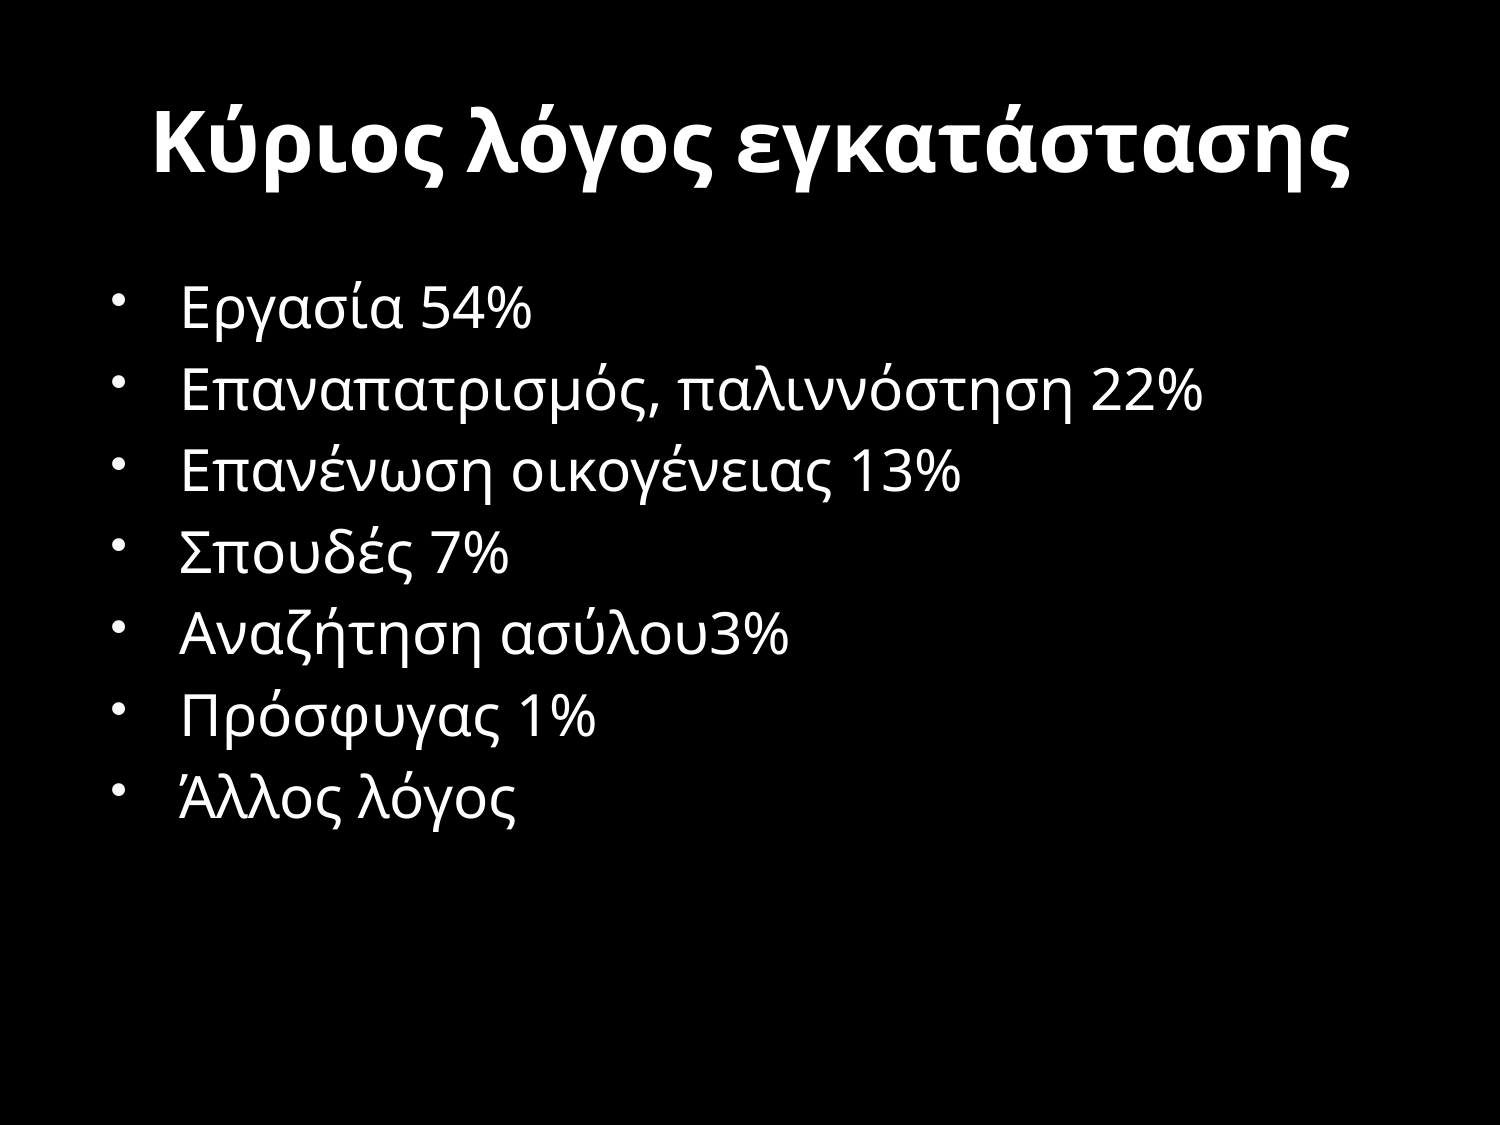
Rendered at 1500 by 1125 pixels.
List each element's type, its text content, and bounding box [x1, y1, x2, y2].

list Εργασία 54% Επαναπατρισμός, παλιννόστηση 22% Επανένωση οικογένειας 13% Σπουδές 7% Αναζήτηση ασύλου3% Πρόσφυγας 1% Άλλος λόγος [75, 262, 1425, 1035]
title Κύριος λόγος εγκατάστασης [75, 45, 1425, 233]
